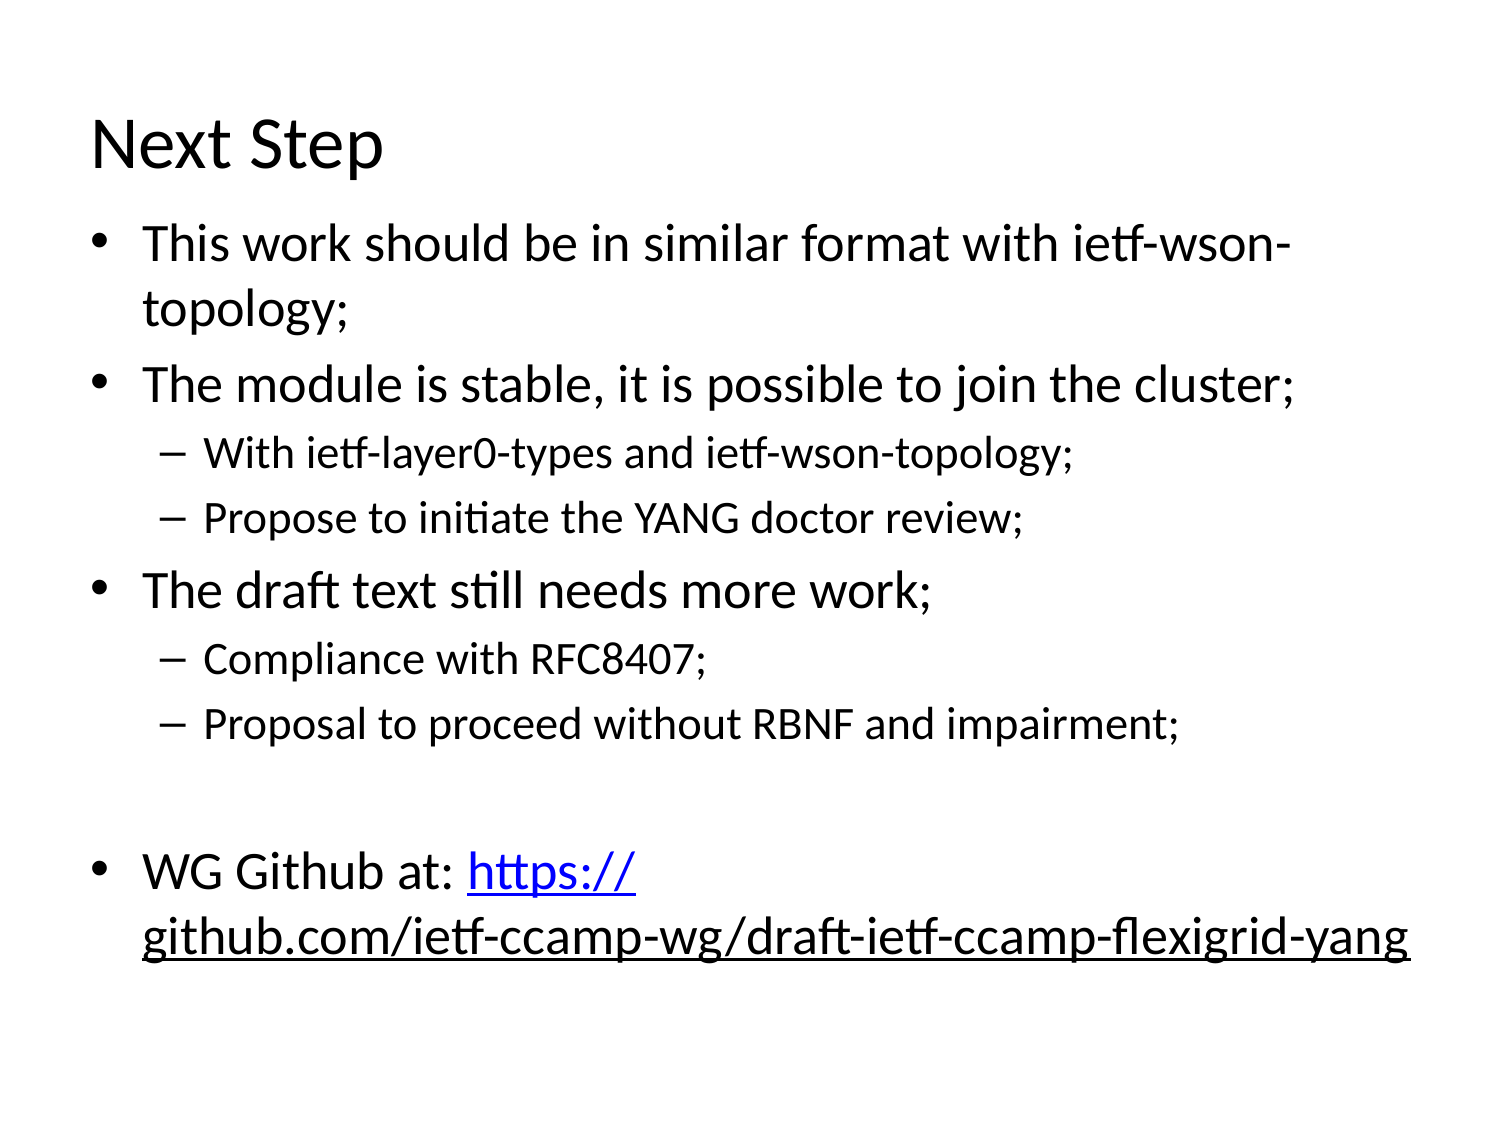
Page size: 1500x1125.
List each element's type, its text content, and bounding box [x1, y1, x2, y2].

title Next Step [75, 45, 1425, 200]
list This work should be in similar format with ietf-wson-topology; The module is stable, it is possible to join the cluster; With ietf-layer0-types and ietf-wson-topology; Propose to initiate the YANG doctor review; The draft text still needs more work; Compliance with RFC8407; Proposal to proceed without RBNF and impairment; WG Github at: https://github.com/ietf-ccamp-wg/draft-ietf-ccamp-flexigrid-yang [75, 200, 1425, 1005]
